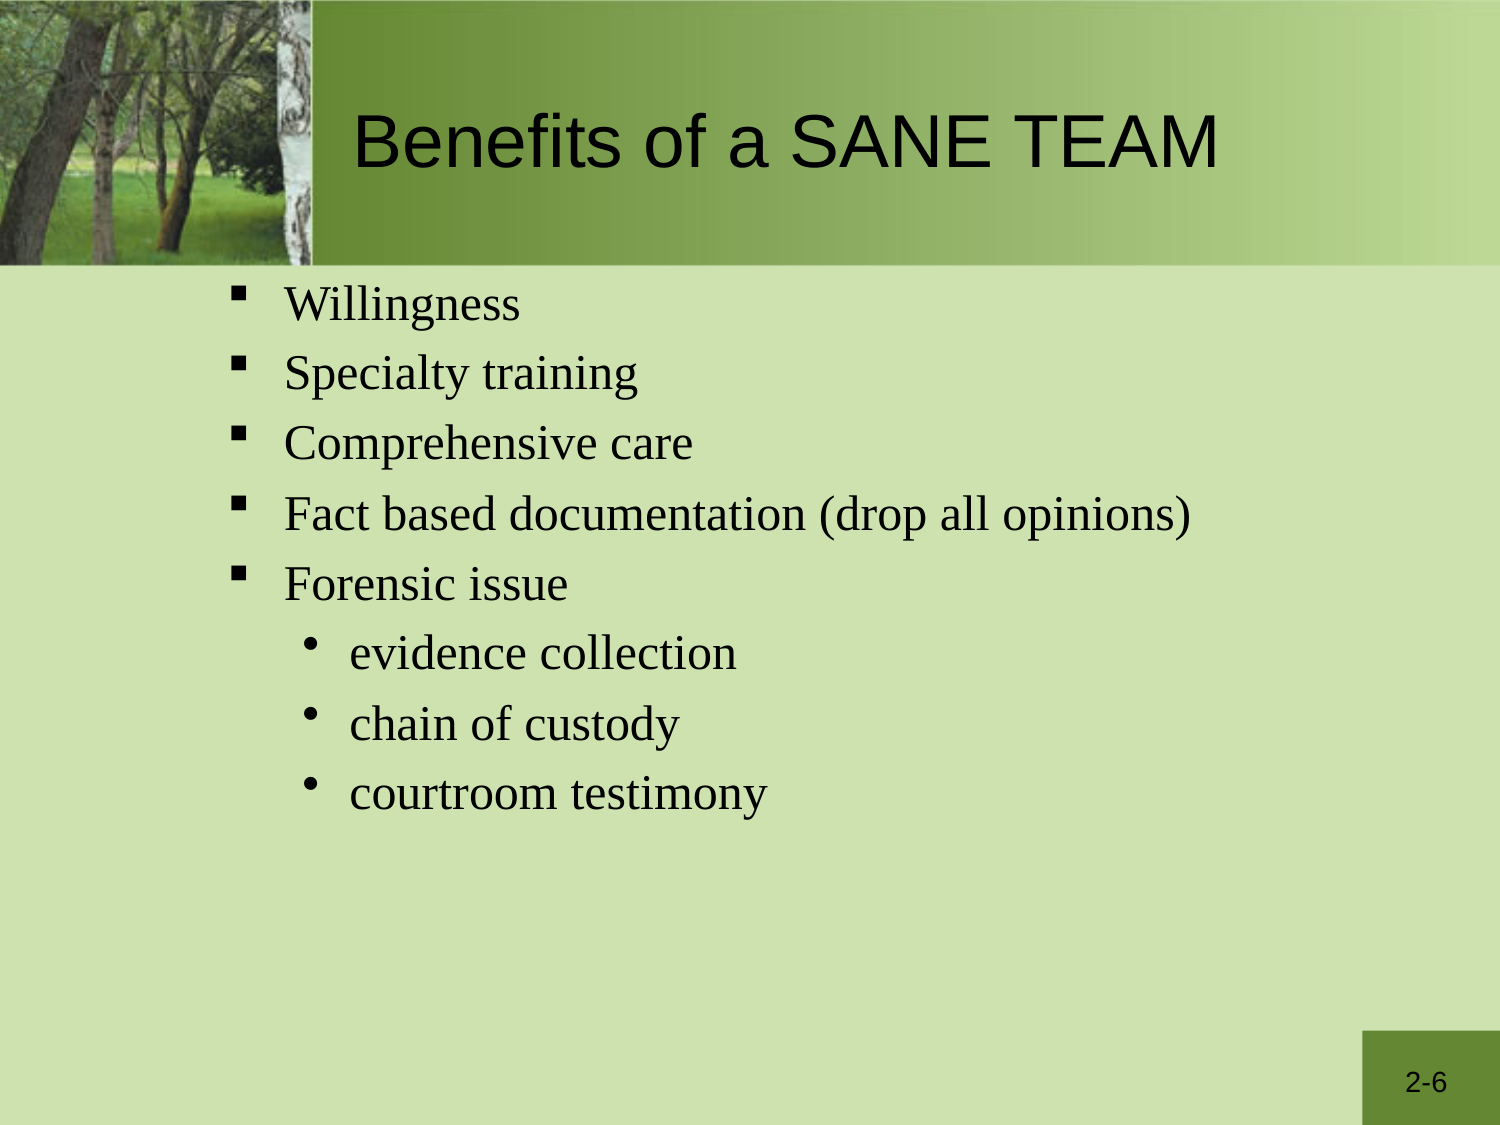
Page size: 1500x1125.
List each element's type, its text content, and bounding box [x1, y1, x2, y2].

picture [0, 0, 1500, 1125]
list Willingness Specialty training Comprehensive care Fact based documentation (drop all opinions) Forensic issue evidence collection chain of custody courtroom testimony [212, 262, 1488, 1000]
title Benefits of a SANE TEAM [337, 24, 1438, 250]
slide_number 2-6 [1149, 1031, 1463, 1107]
